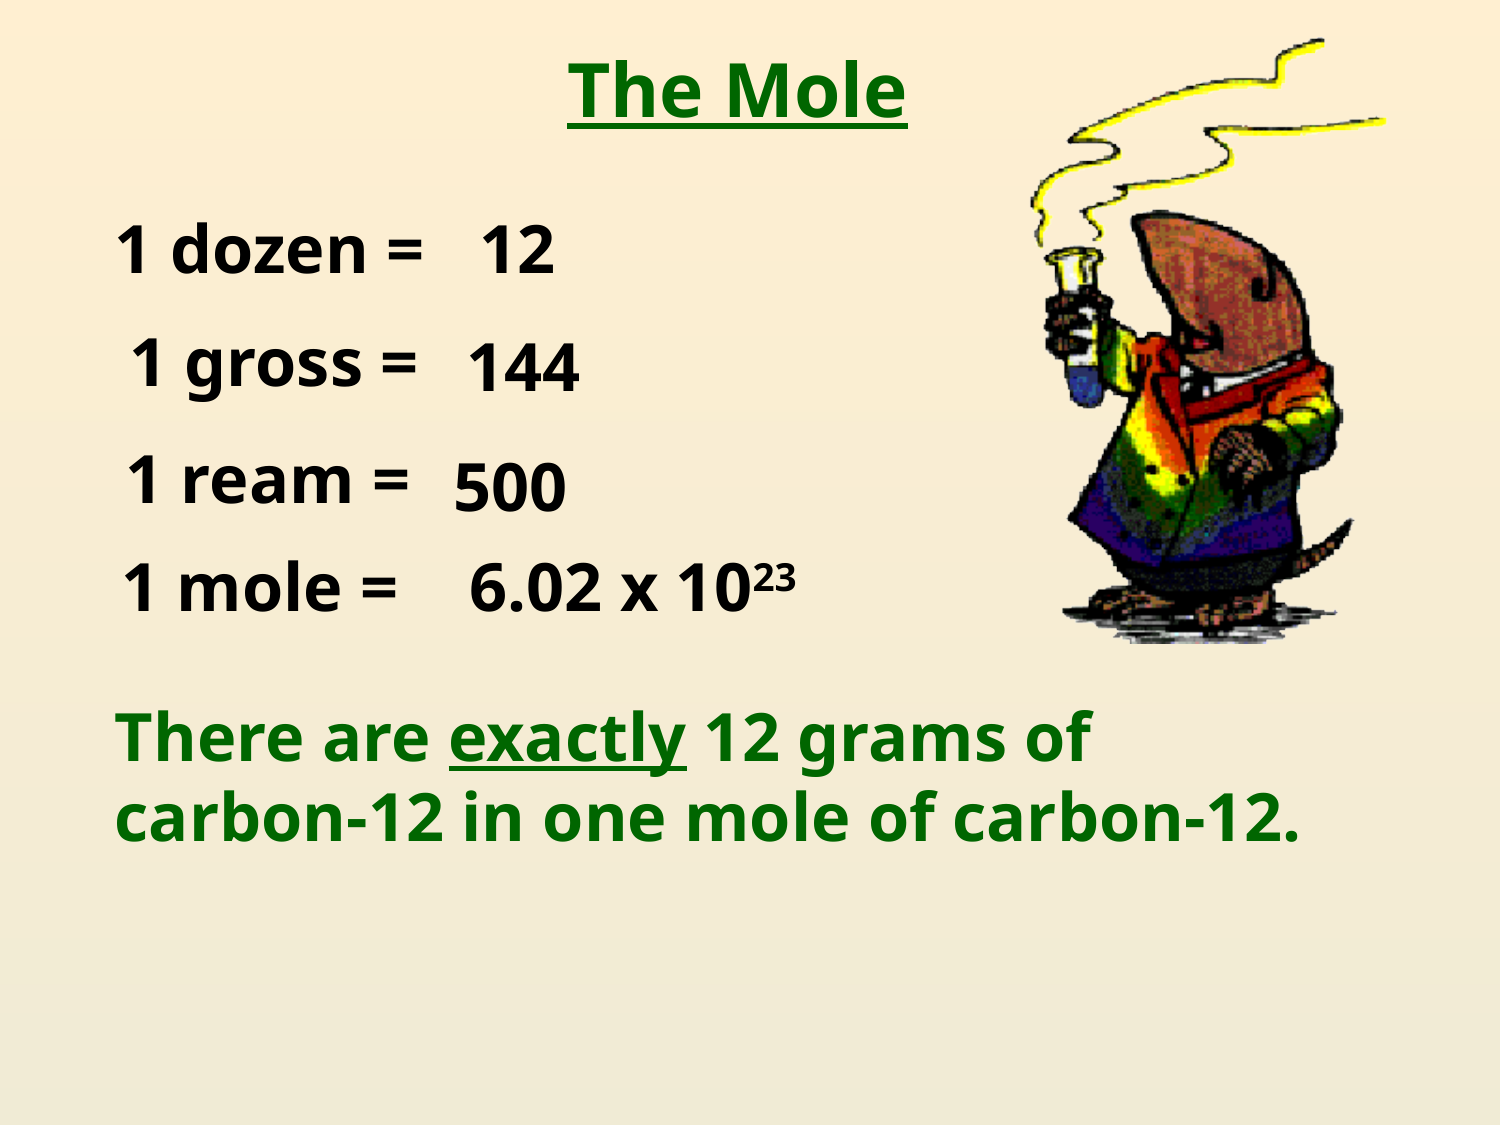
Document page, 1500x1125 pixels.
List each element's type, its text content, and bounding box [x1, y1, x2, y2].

text_box There are exactly 12 grams of carbon-12 in one mole of carbon-12. [99, 687, 1353, 863]
title The Mole [99, 37, 1022, 138]
text_box 1 mole = [106, 537, 427, 633]
text_box 1 dozen = [99, 199, 453, 295]
text_box 1 gross = [114, 312, 452, 408]
text_box 1 ream = [110, 429, 439, 525]
text_box 500 [438, 437, 584, 533]
text_box 12 [465, 199, 572, 295]
picture [1024, 37, 1389, 644]
text_box 144 [451, 317, 596, 413]
text_box 6.02 x 1023 [454, 537, 812, 633]
